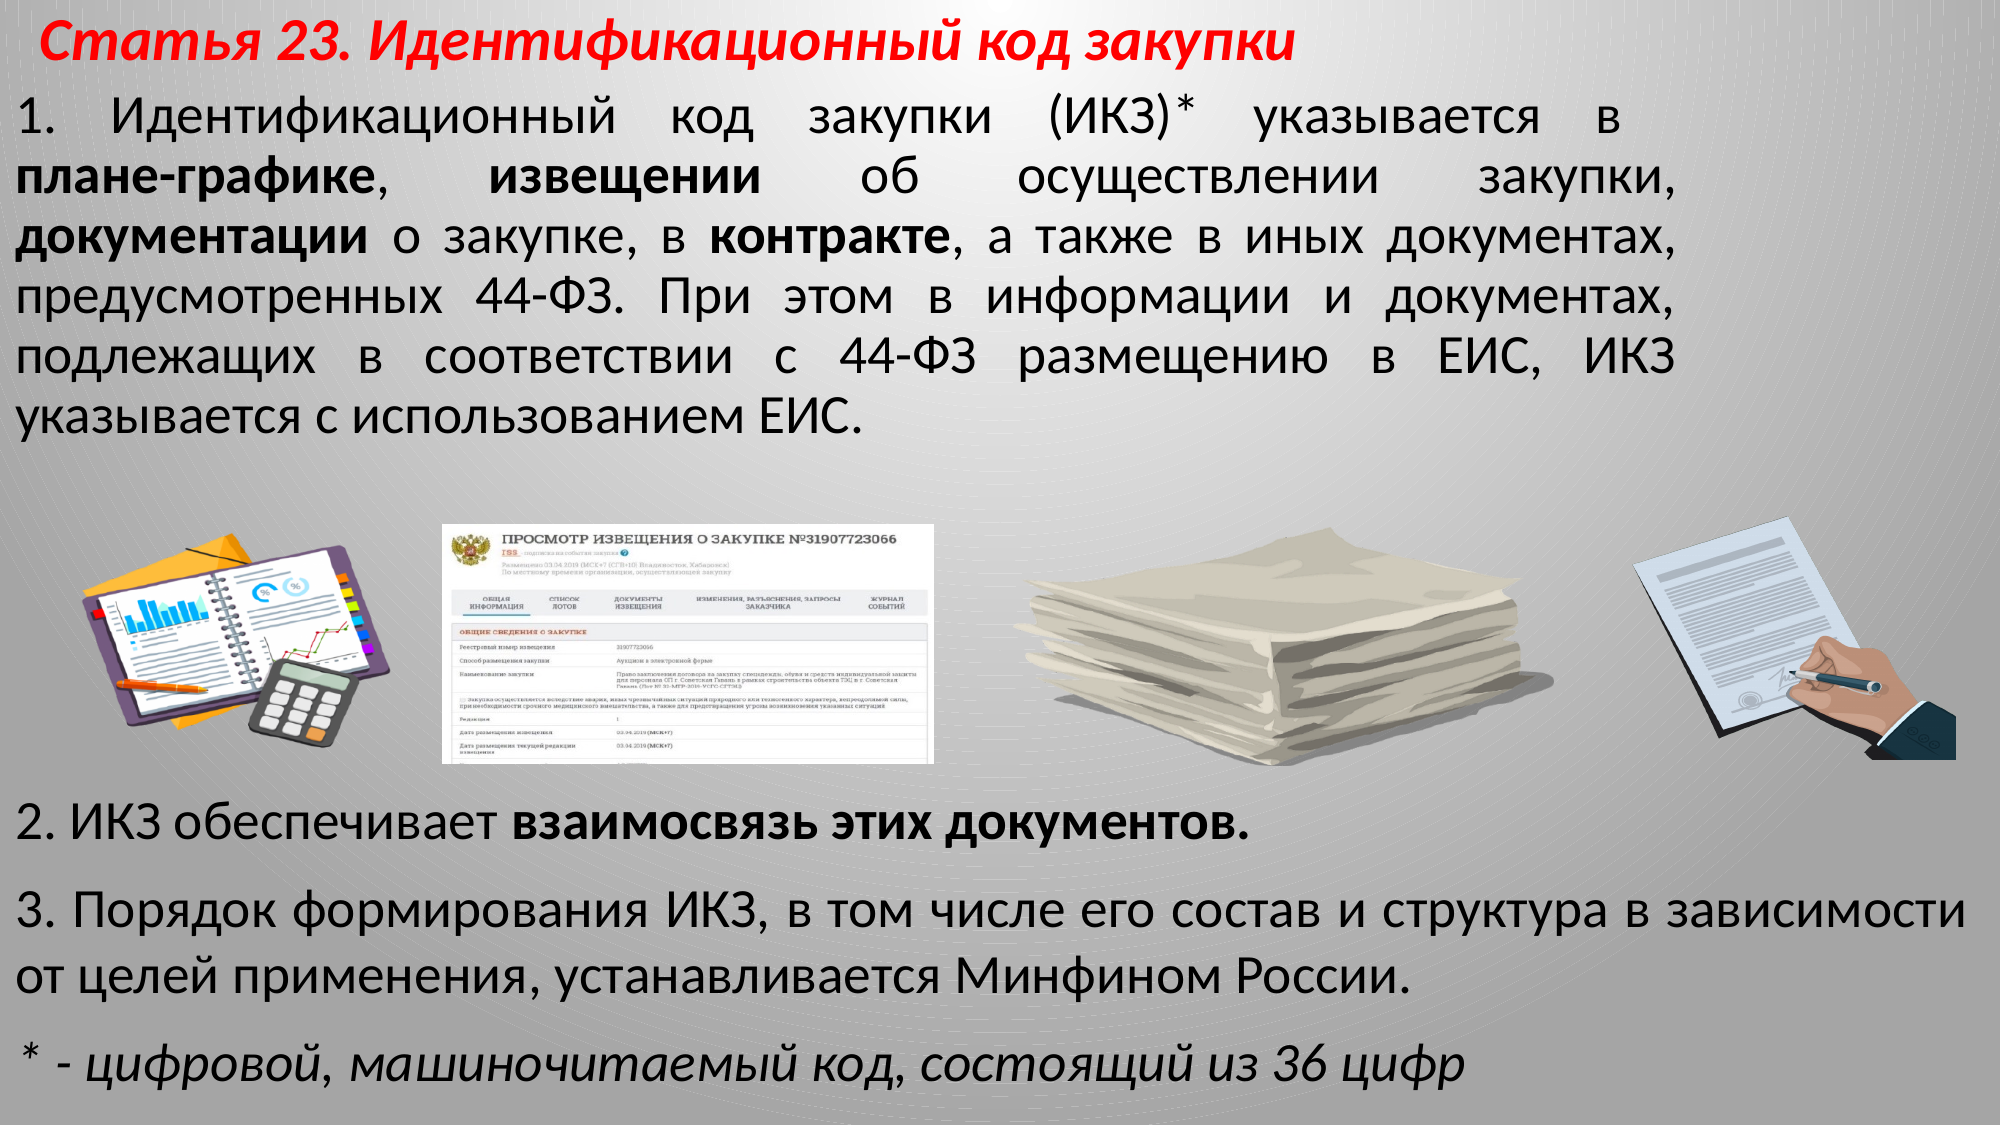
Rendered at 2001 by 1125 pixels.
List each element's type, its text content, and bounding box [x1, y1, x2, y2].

picture [1632, 516, 1956, 760]
picture [442, 524, 934, 764]
picture [1013, 527, 1554, 766]
picture [66, 516, 402, 768]
text_box Статья 23. Идентификационный код закупки [0, 0, 1338, 79]
list 1. Идентификационный код закупки (ИКЗ)* указывается в плане-графике, извещении об осуществлении закупки, документации о закупке, в контракте, а также в иных документах, предусмотренных 44-ФЗ. При этом в информации и документах, подлежащих в соответствии с 44-ФЗ размещению в ЕИС, ИКЗ указывается с использованием ЕИС. [0, 78, 1694, 563]
text_box 2. ИКЗ обеспечивает взаимосвязь этих документов. 3. Порядок формирования ИКЗ, в том числе его состав и структура в зависимости от целей применения, устанавливается Минфином России. * - цифровой, машиночитаемый код, состоящий из 36 цифр [0, 776, 1986, 1125]
